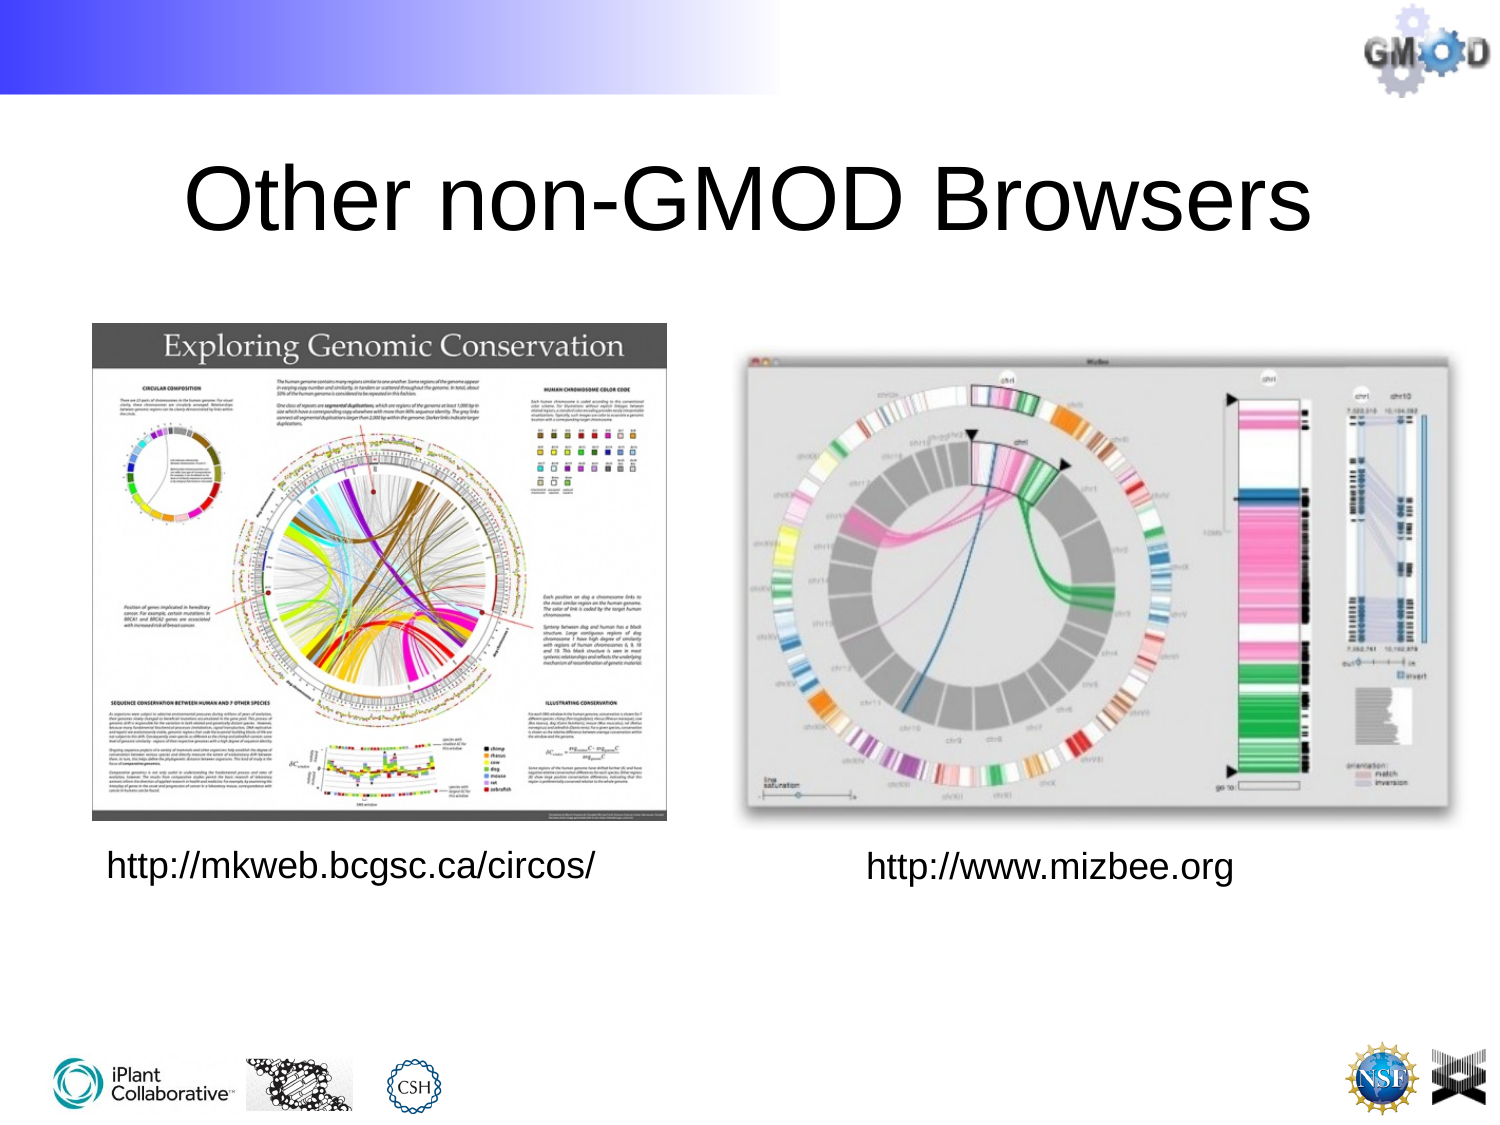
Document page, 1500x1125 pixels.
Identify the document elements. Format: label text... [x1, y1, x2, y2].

picture [1431, 1049, 1487, 1105]
title Other non-GMOD Browsers [112, 75, 1386, 312]
text_box [0, 0, 1497, 98]
picture [39, 1053, 240, 1115]
picture [382, 1054, 442, 1116]
text_box http://mkweb.bcgsc.ca/circos/ [91, 833, 842, 894]
picture [92, 323, 667, 821]
picture [246, 1056, 353, 1113]
picture [1344, 1040, 1420, 1116]
picture [732, 345, 1470, 830]
text_box http://www.mizbee.org [851, 838, 1250, 895]
